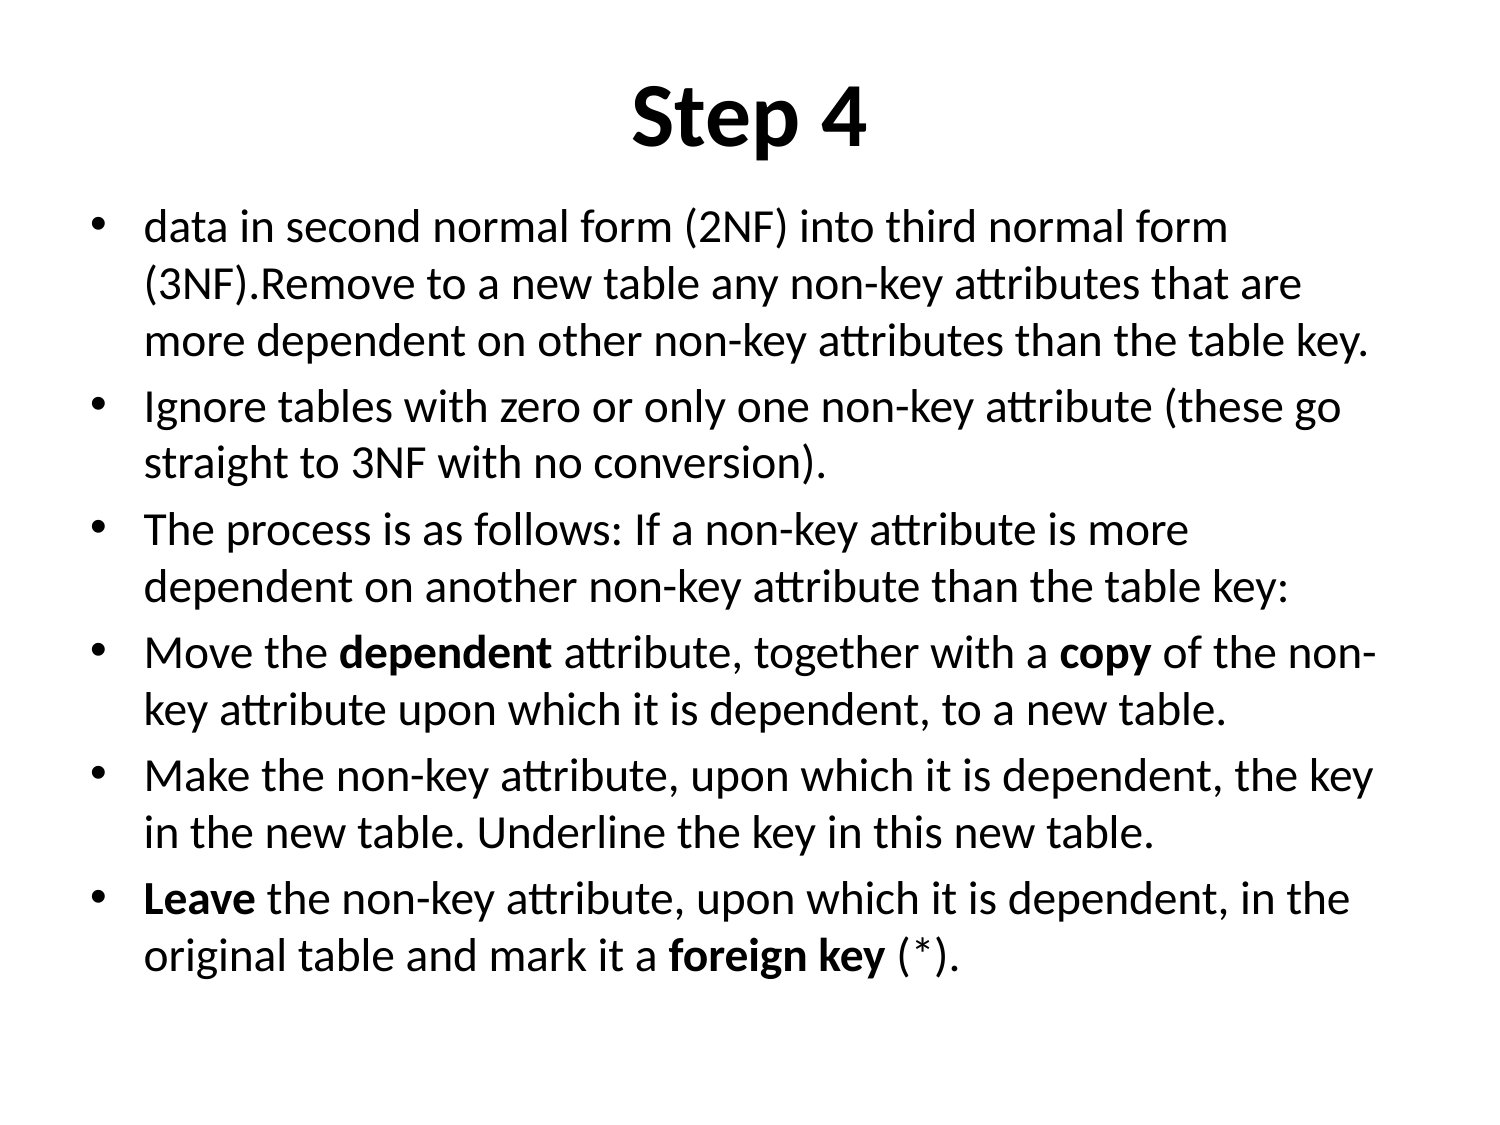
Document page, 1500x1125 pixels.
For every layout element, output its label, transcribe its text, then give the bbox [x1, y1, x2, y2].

title Step 4 [75, 45, 1425, 175]
list data in second normal form (2NF) into third normal form (3NF).Remove to a new table any non-key attributes that are more dependent on other non-key attributes than the table key. Ignore tables with zero or only one non-key attribute (these go straight to 3NF with no conversion). The process is as follows: If a non-key attribute is more dependent on another non-key attribute than the table key: Move the dependent attribute, together with a copy of the non-key attribute upon which it is dependent, to a new table. Make the non-key attribute, upon which it is dependent, the key in the new table. Underline the key in this new table. Leave the non-key attribute, upon which it is dependent, in the original table and mark it a foreign key (*). [75, 187, 1425, 1005]
